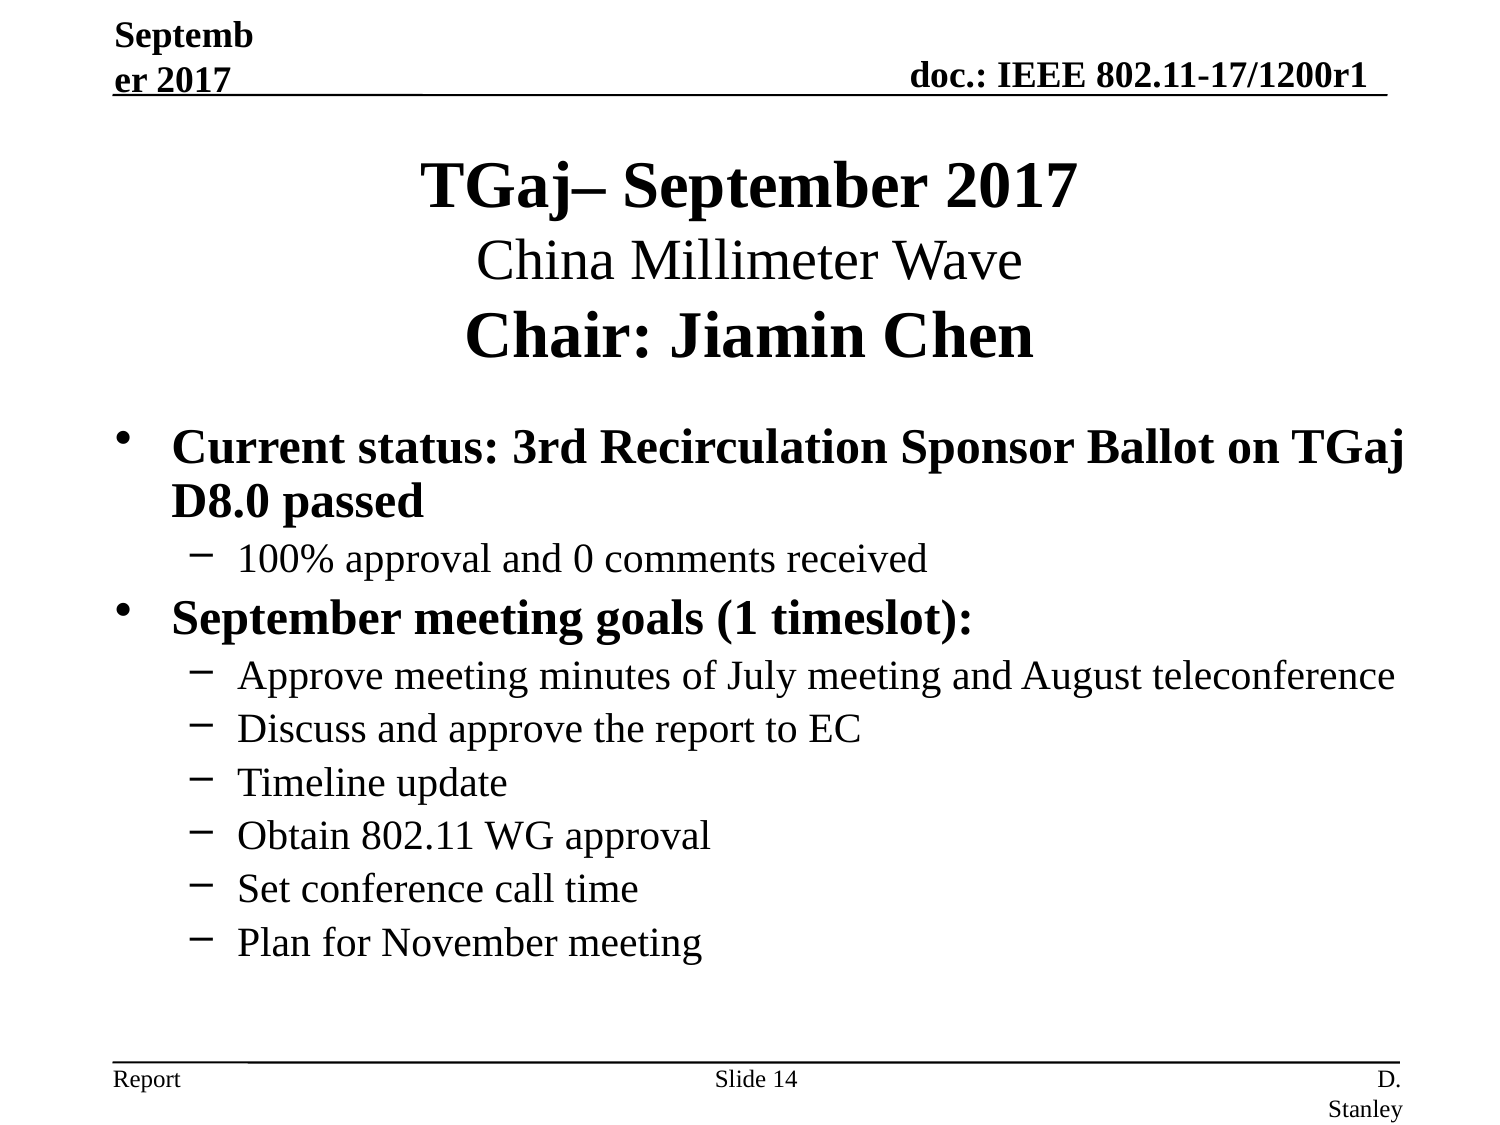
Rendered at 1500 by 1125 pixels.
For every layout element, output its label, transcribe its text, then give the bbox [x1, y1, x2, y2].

list Current status: 3rd Recirculation Sponsor Ballot on TGaj D8.0 passed 100% approval and 0 comments received September meeting goals (1 timeslot): Approve meeting minutes of July meeting and August teleconference Discuss and approve the report to EC Timeline update Obtain 802.11 WG approval Set conference call time Plan for November meeting [99, 412, 1450, 1038]
footer D. Stanley, HP Enterprise [1325, 1062, 1402, 1093]
slide_number Slide 14 [712, 1062, 800, 1093]
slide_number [114, 54, 269, 100]
title TGaj– September 2017 China Millimeter Wave Chair: Jiamin Chen [112, 149, 1388, 363]
